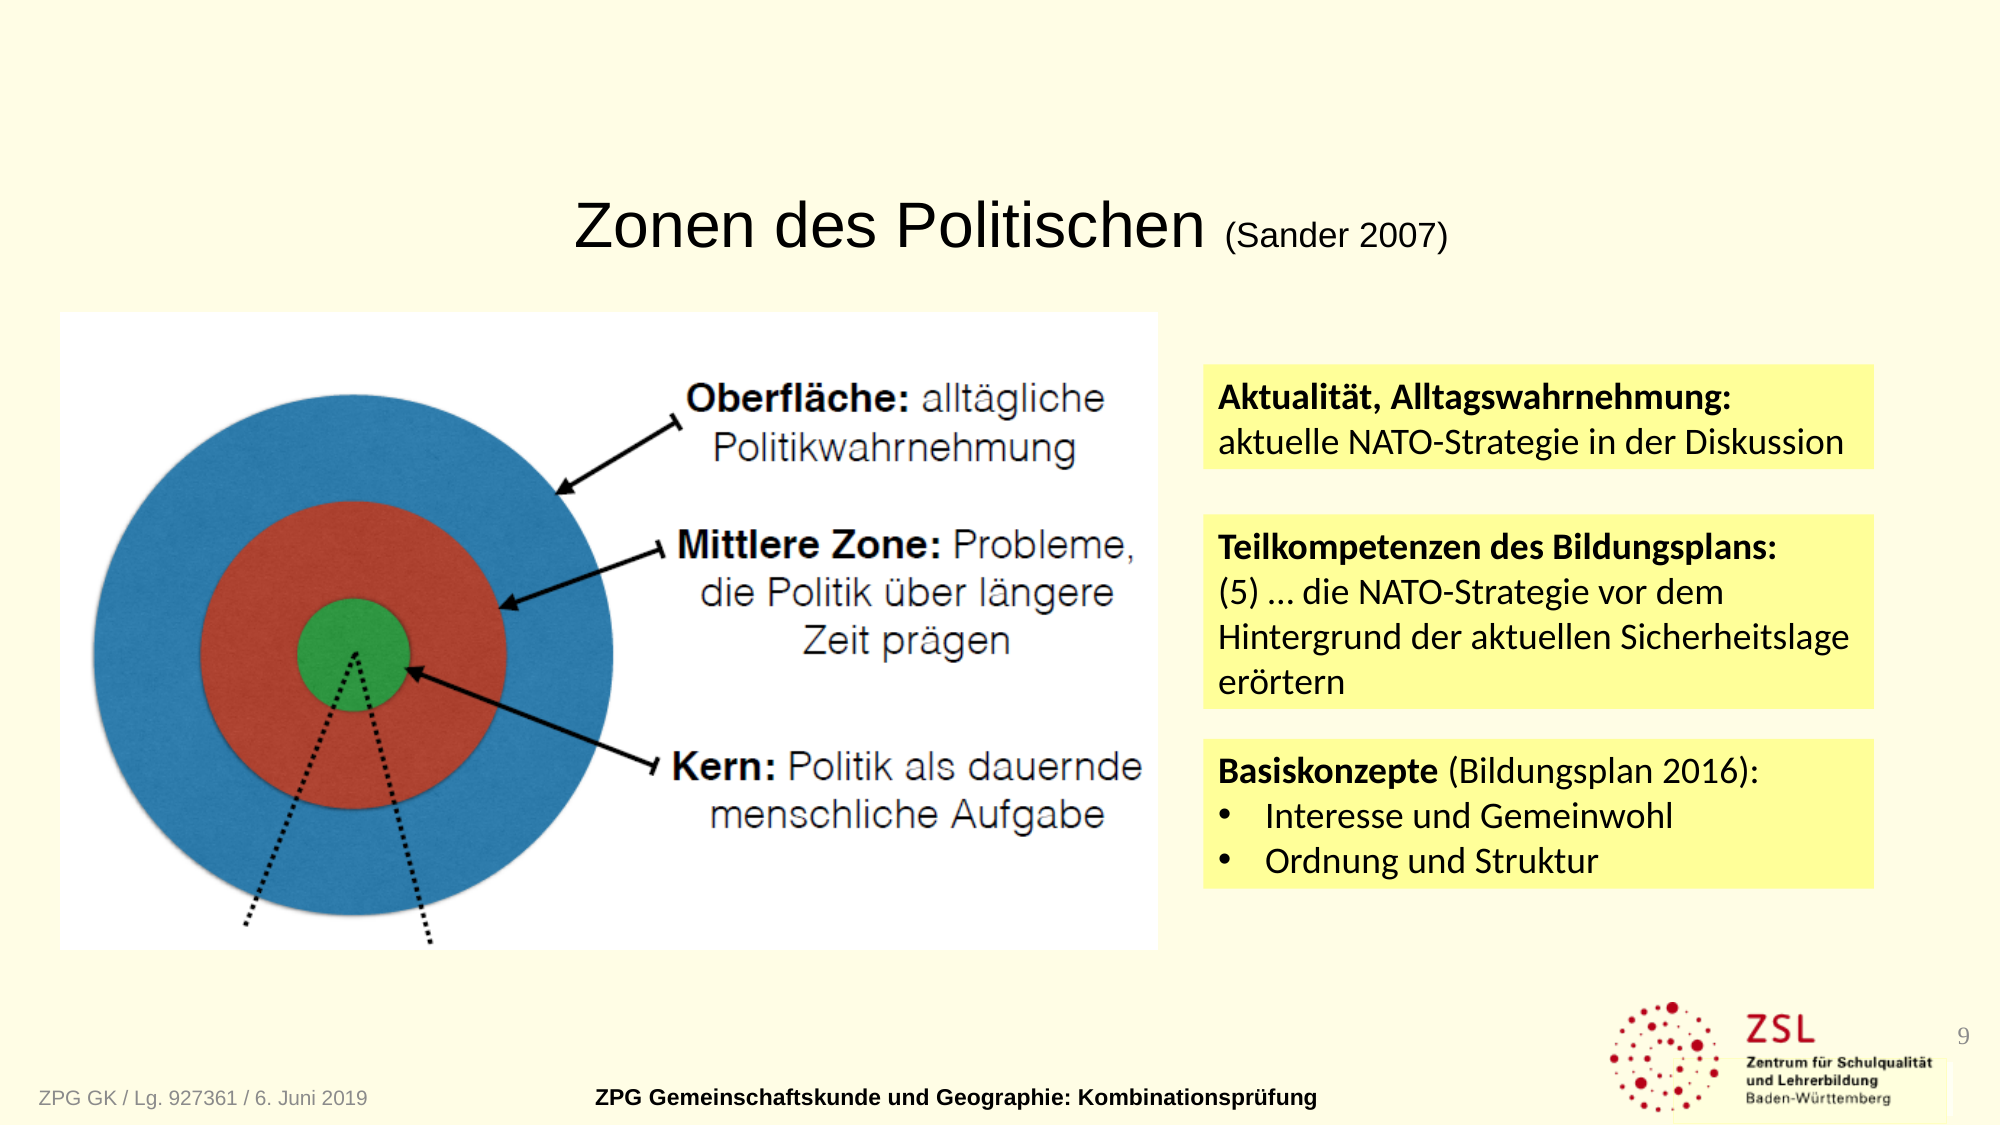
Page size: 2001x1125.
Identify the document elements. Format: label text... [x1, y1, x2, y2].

text_box Basiskonzepte (Bildungsplan 2016): Interesse und Gemeinwohl Ordnung und Struktur [1203, 738, 1874, 889]
picture [1609, 1002, 1935, 1114]
text_box Aktualität, Alltagswahrnehmung: aktuelle NATO-Strategie in der Diskussion [1203, 364, 1874, 470]
slide_number 9 [1899, 1004, 1986, 1065]
text_box Zonen des Politischen (Sander 2007) [149, 175, 1875, 268]
picture [60, 312, 1159, 950]
picture [1947, 1065, 1953, 1116]
text_box Teilkompetenzen des Bildungsplans: (5) … die NATO-Strategie vor dem Hintergrund der aktuellen Sicherheitslage erörtern [1203, 514, 1874, 709]
text_box ZPG GK / Lg. 927361 / 6. Juni 2019 [23, 1066, 843, 1125]
